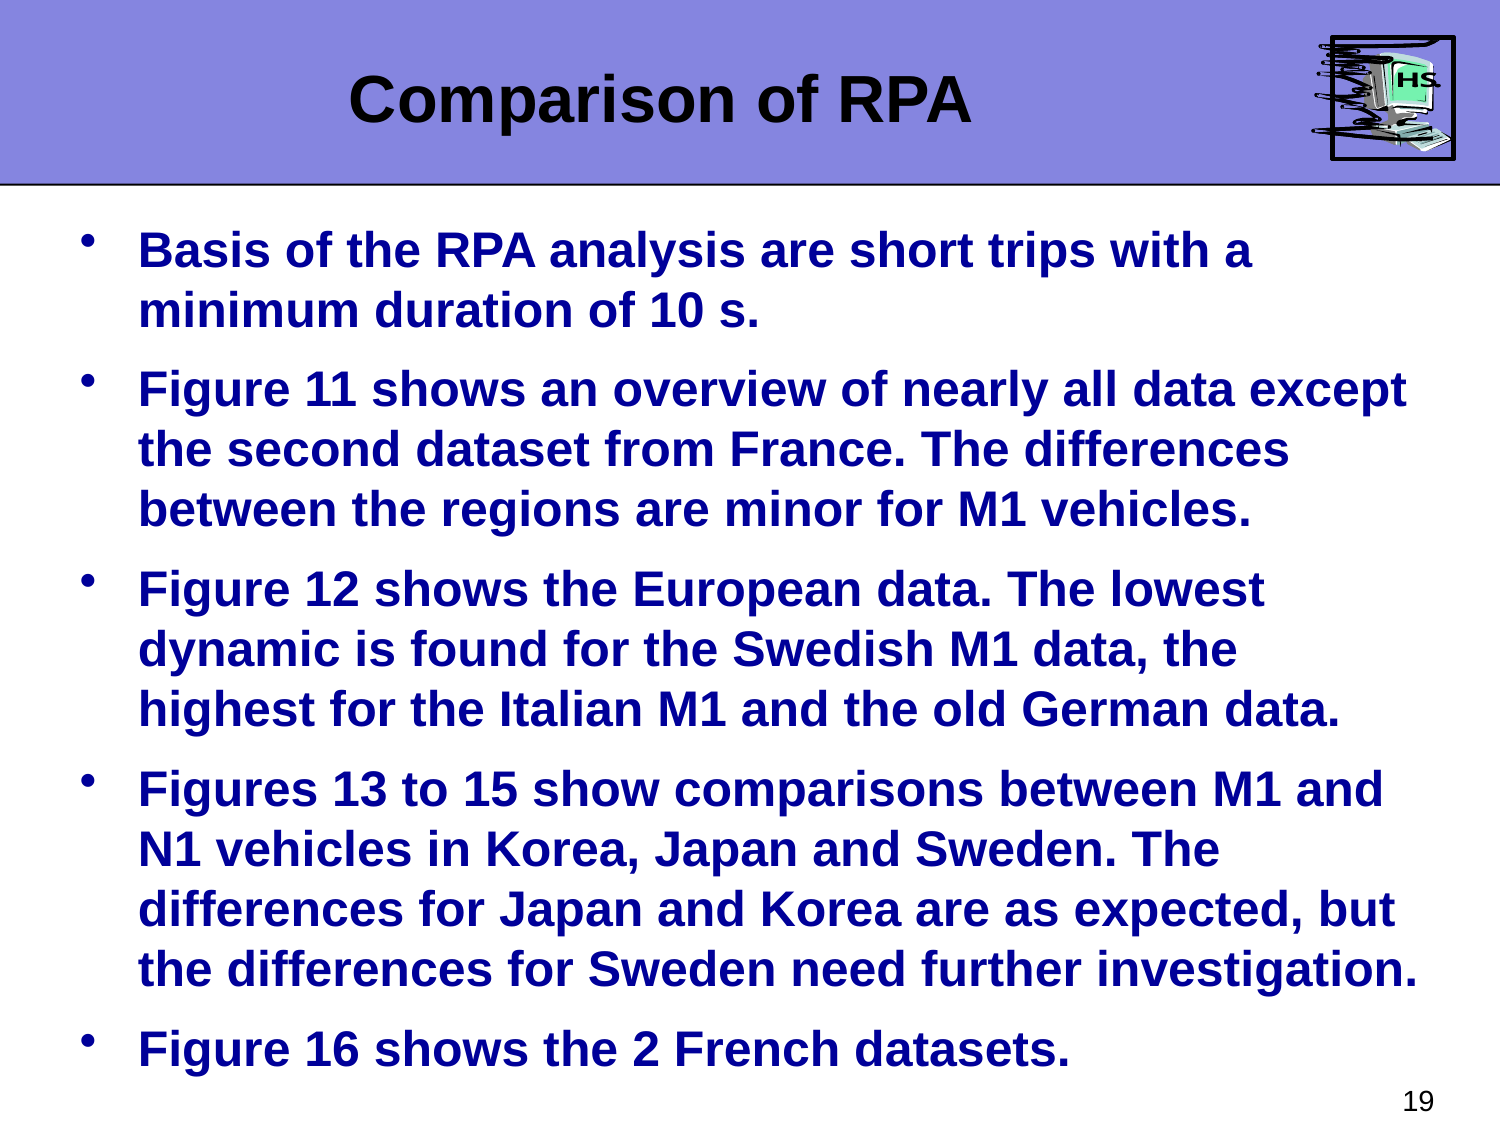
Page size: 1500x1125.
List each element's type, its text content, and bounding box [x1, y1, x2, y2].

title Comparison of RPA [29, 33, 1294, 159]
text_box 19 [1387, 1074, 1450, 1125]
text_box Basis of the RPA analysis are short trips with a minimum duration of 10 s. Figure 11 shows an overview of nearly all data except the second dataset from France. The differences between the regions are minor for M1 vehicles. Figure 12 shows the European data. The lowest dynamic is found for the Swedish M1 data, the highest for the Italian M1 and the old German data. Figures 13 to 15 show comparisons between M1 and N1 vehicles in Korea, Japan and Sweden. The differences for Japan and Korea are as expected, but the differences for Sweden need further investigation. Figure 16 shows the 2 French datasets. [64, 209, 1436, 1061]
